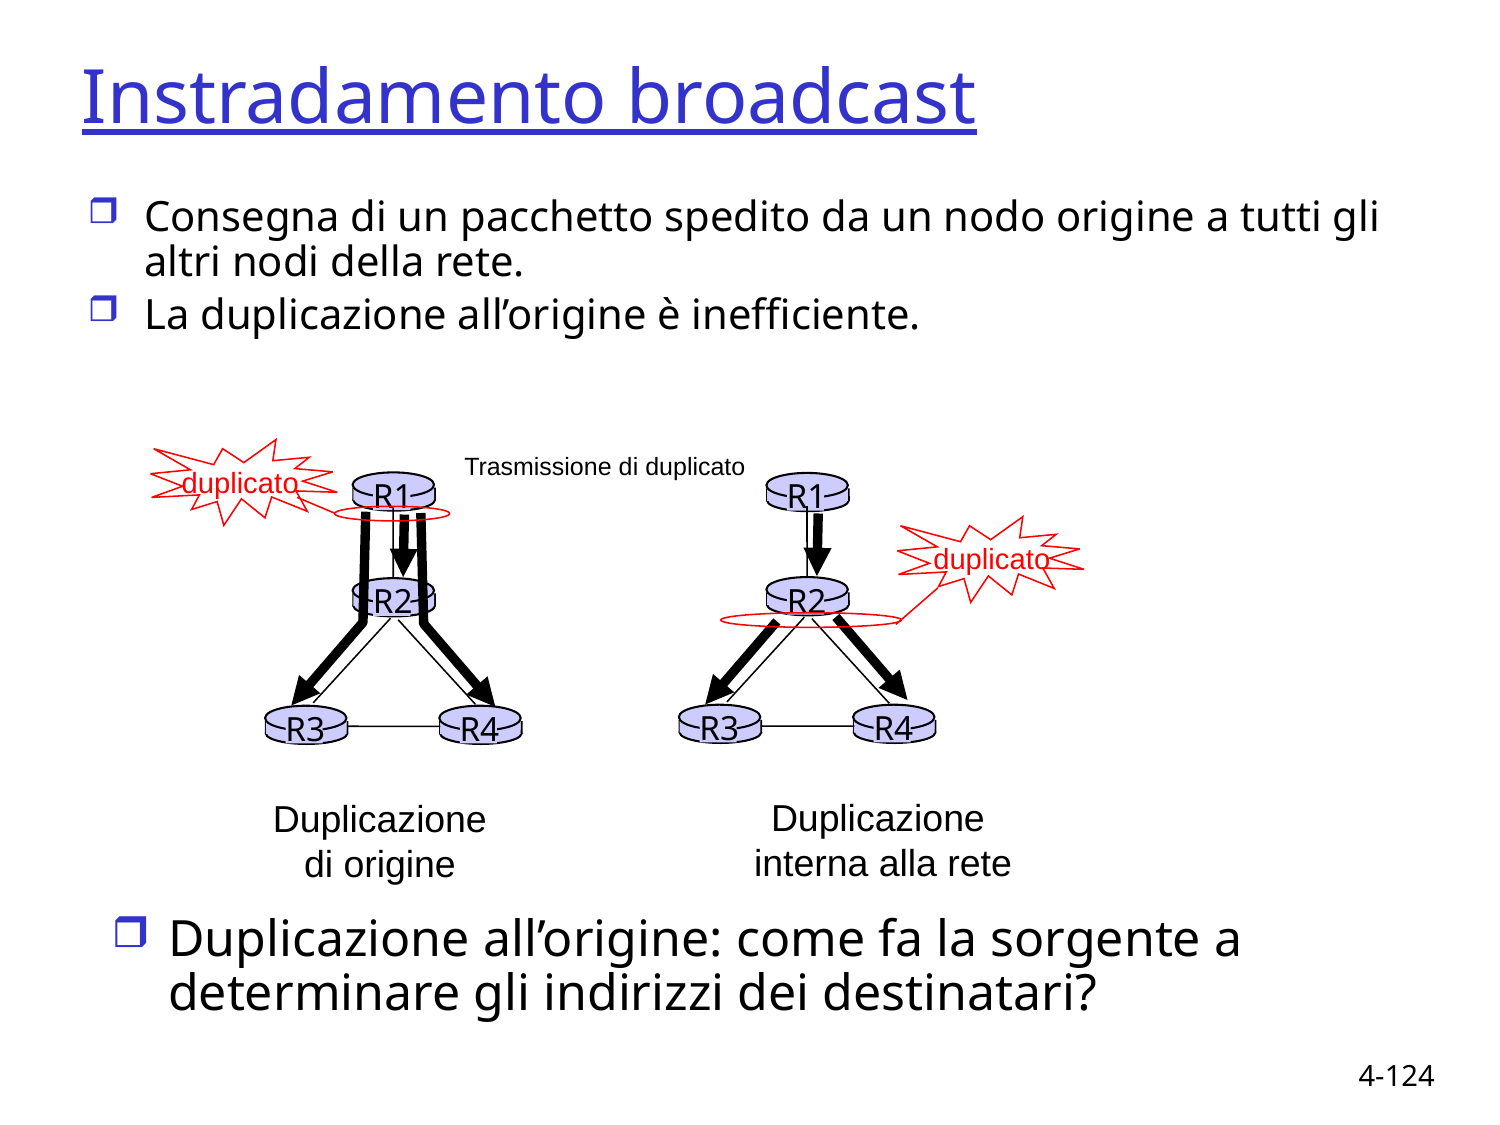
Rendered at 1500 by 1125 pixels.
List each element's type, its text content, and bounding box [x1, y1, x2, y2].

text_box Duplicazione all’origine: come fa la sorgente a determinare gli indirizzi dei destinatari? [97, 905, 1430, 1064]
title Instradamento broadcast [66, 0, 1457, 188]
slide_number 4-124 [1338, 1049, 1451, 1125]
text_box [87, 863, 1420, 1022]
list Consegna di un pacchetto spedito da un nodo origine a tutti gli altri nodi della rete. La duplicazione all’origine è inefficiente. [72, 187, 1406, 347]
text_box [150, 439, 1085, 894]
